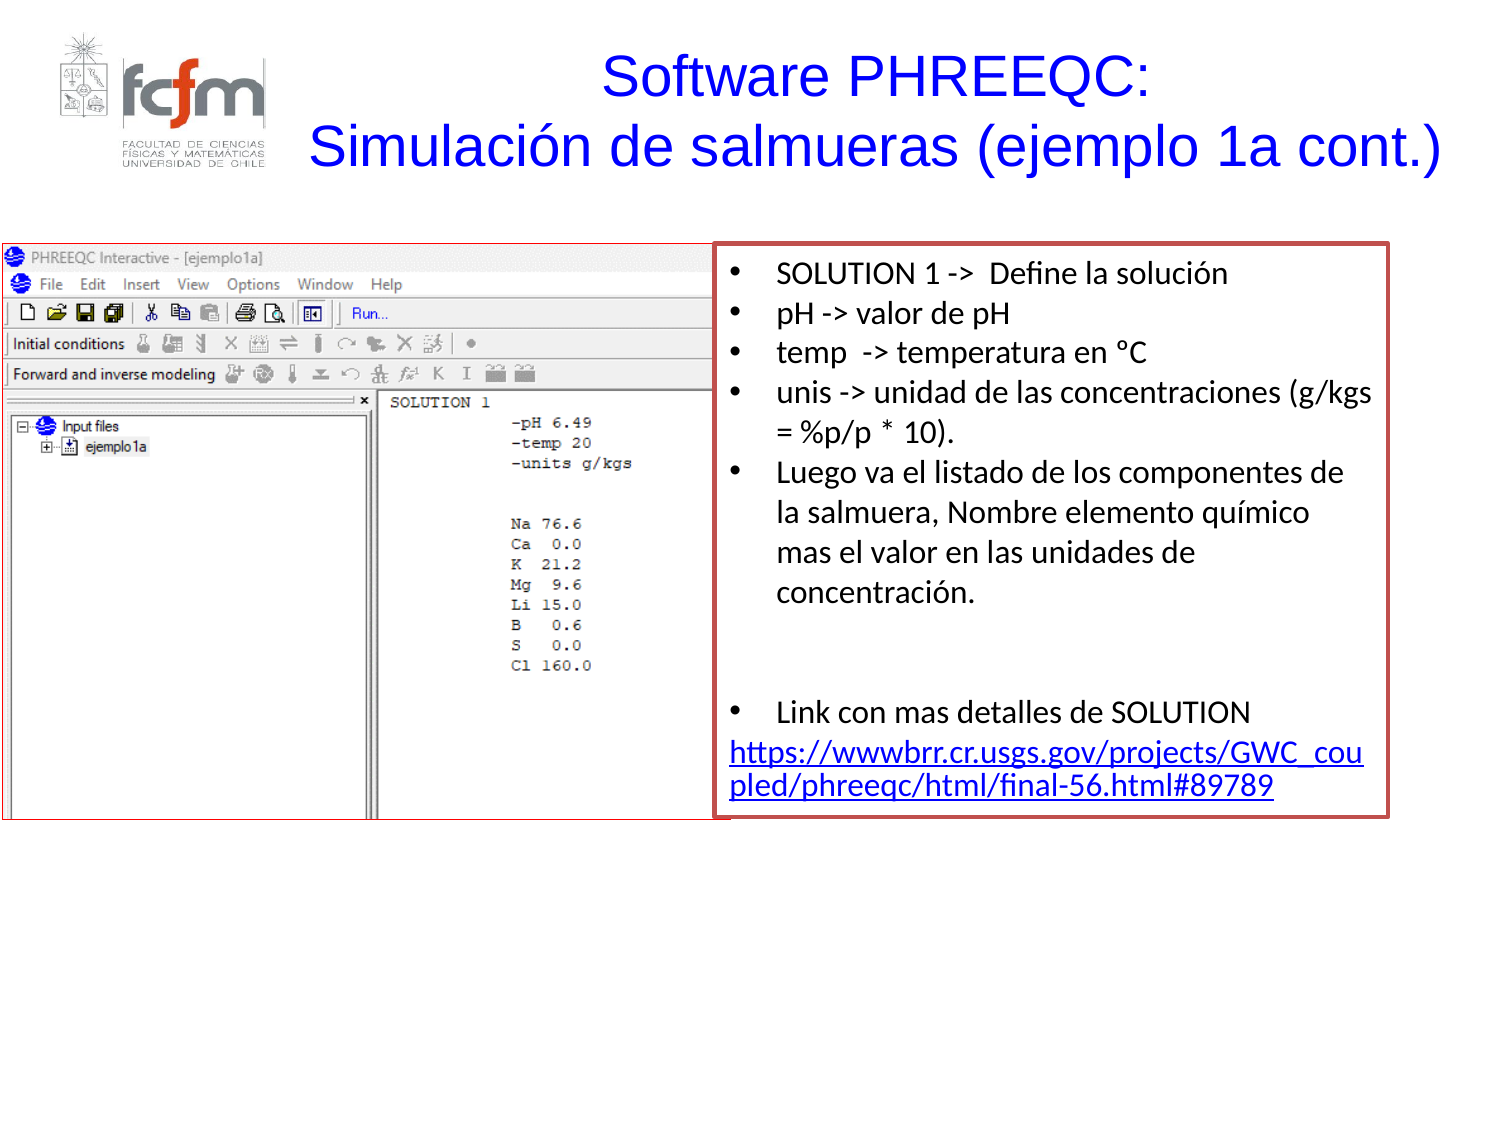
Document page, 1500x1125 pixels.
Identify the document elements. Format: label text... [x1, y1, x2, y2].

text_box Software PHREEQC: Simulación de salmueras (ejemplo 1a cont.) [430, 13, 1323, 204]
picture [2, 243, 732, 820]
text_box SOLUTION 1 -> Define la solución pH -> valor de pH temp -> temperatura en ºC unis -> unidad de las concentraciones (g/kgs = %p/p * 10). Luego va el listado de los componentes de la salmuera, Nombre elemento químico mas el valor en las unidades de concentración. Link con mas detalles de SOLUTION https://wwwbrr.cr.usgs.gov/projects/GWC_coupled/phreeqc/html/final-56.html#89789 [730, 241, 1390, 819]
